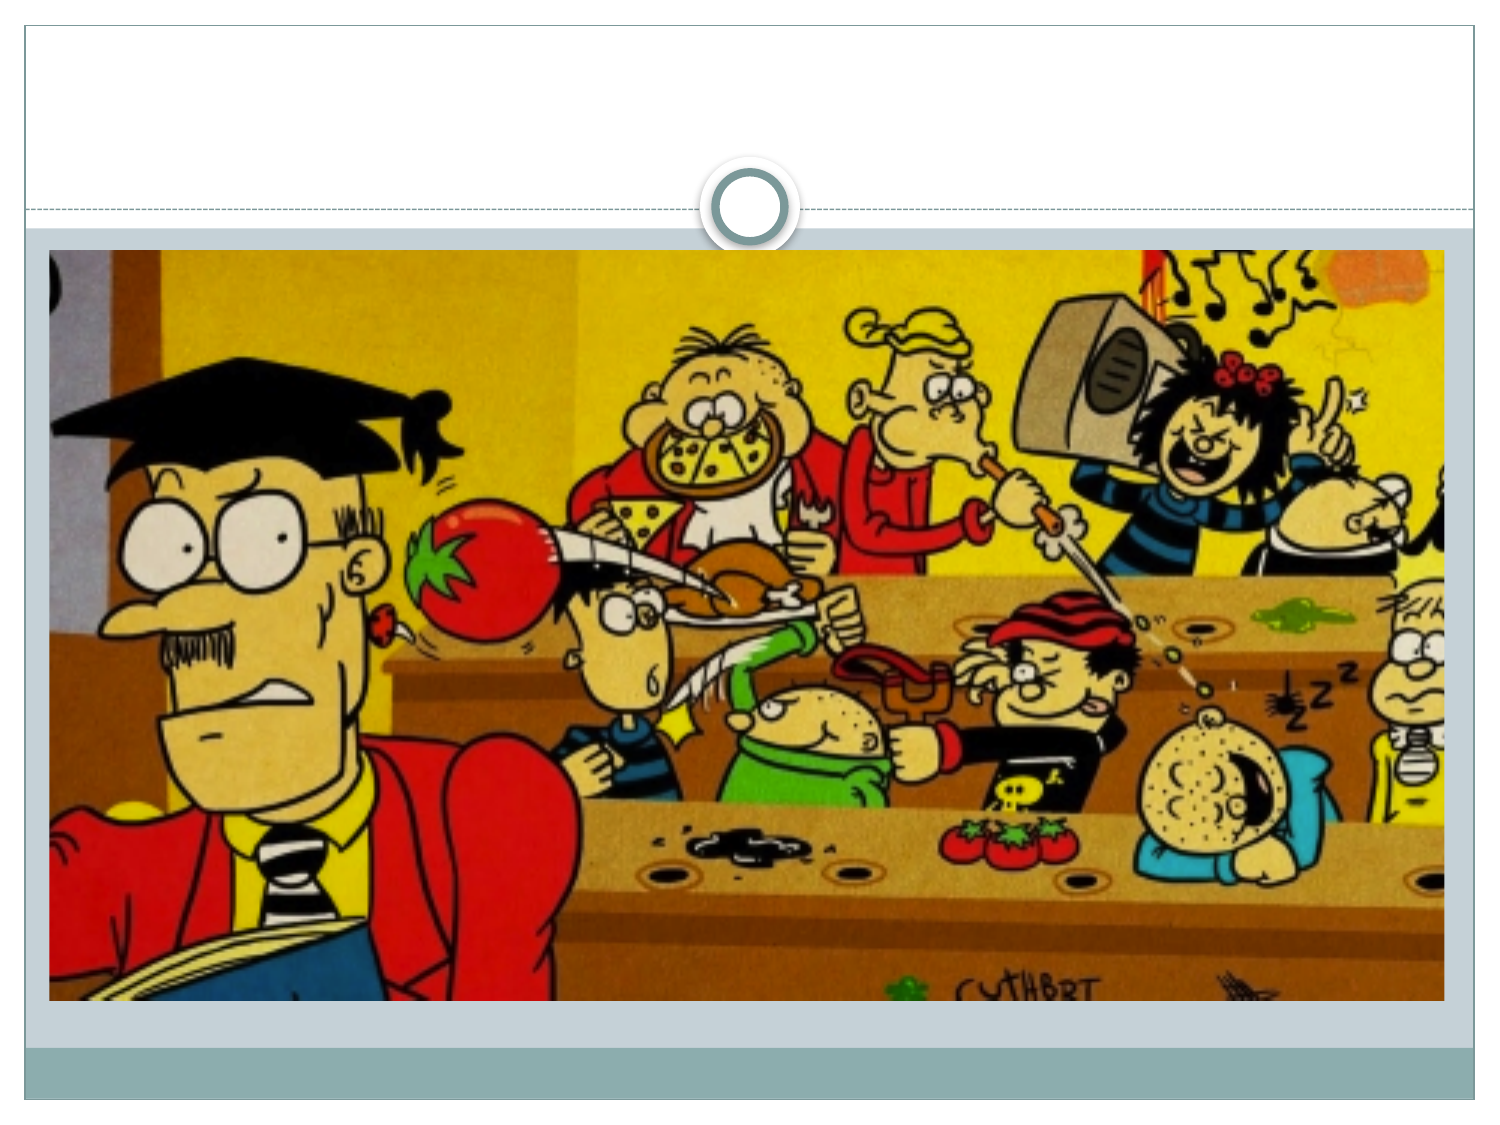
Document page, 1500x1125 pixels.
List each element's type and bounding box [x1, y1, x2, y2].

list [49, 250, 1445, 1001]
